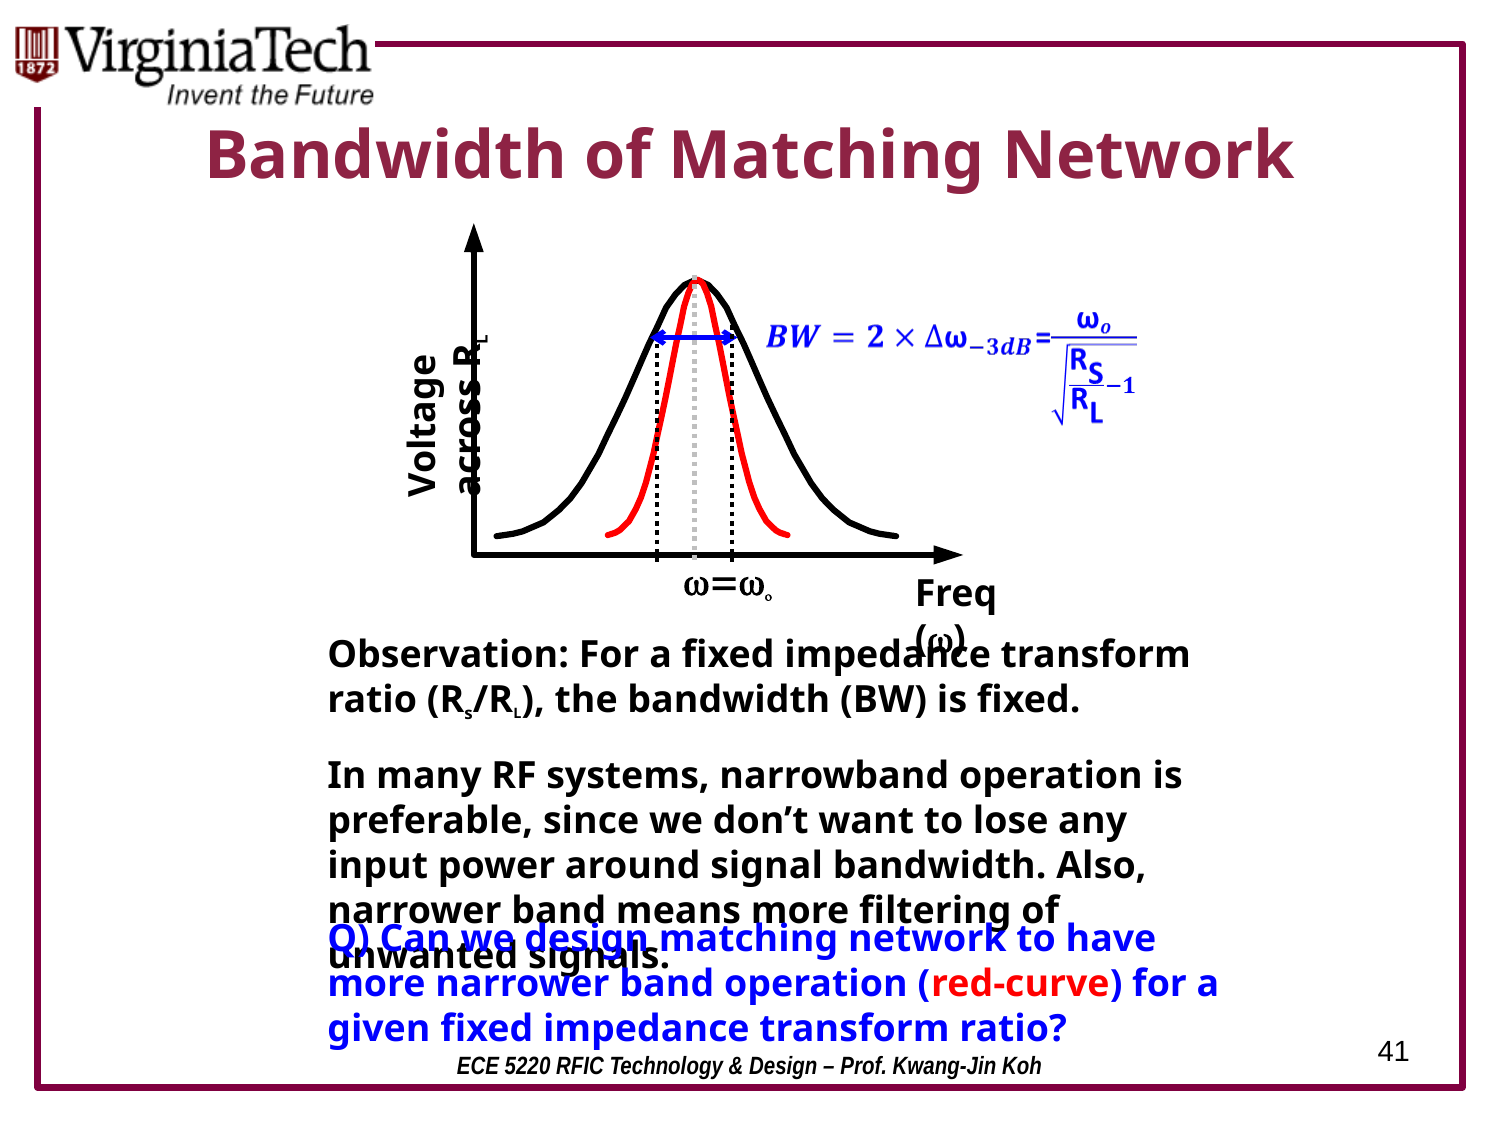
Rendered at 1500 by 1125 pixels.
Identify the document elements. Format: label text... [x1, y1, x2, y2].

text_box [449, 199, 988, 579]
title Bandwidth of Matching Network [75, 104, 1425, 213]
text_box In many RF systems, narrowband operation is preferable, since we don’t want to lose any input power around signal bandwidth. Also, narrower band means more filtering of unwanted signals. [312, 743, 1213, 906]
text_box [992, 299, 1273, 480]
text_box Voltage across RL [390, 225, 444, 513]
text_box w=wo [668, 588, 800, 611]
picture [15, 24, 375, 107]
text_box Q) Can we design matching network to have more narrower band operation (red-curve) for a given fixed impedance transform ratio? [312, 906, 1263, 1057]
slide_number 41 [1074, 1024, 1425, 1103]
text_box Observation: For a fixed impedance transform ratio (Rs/RL), the bandwidth (BW) is fixed. [312, 622, 1213, 731]
text_box Freq (w) [899, 561, 1063, 622]
